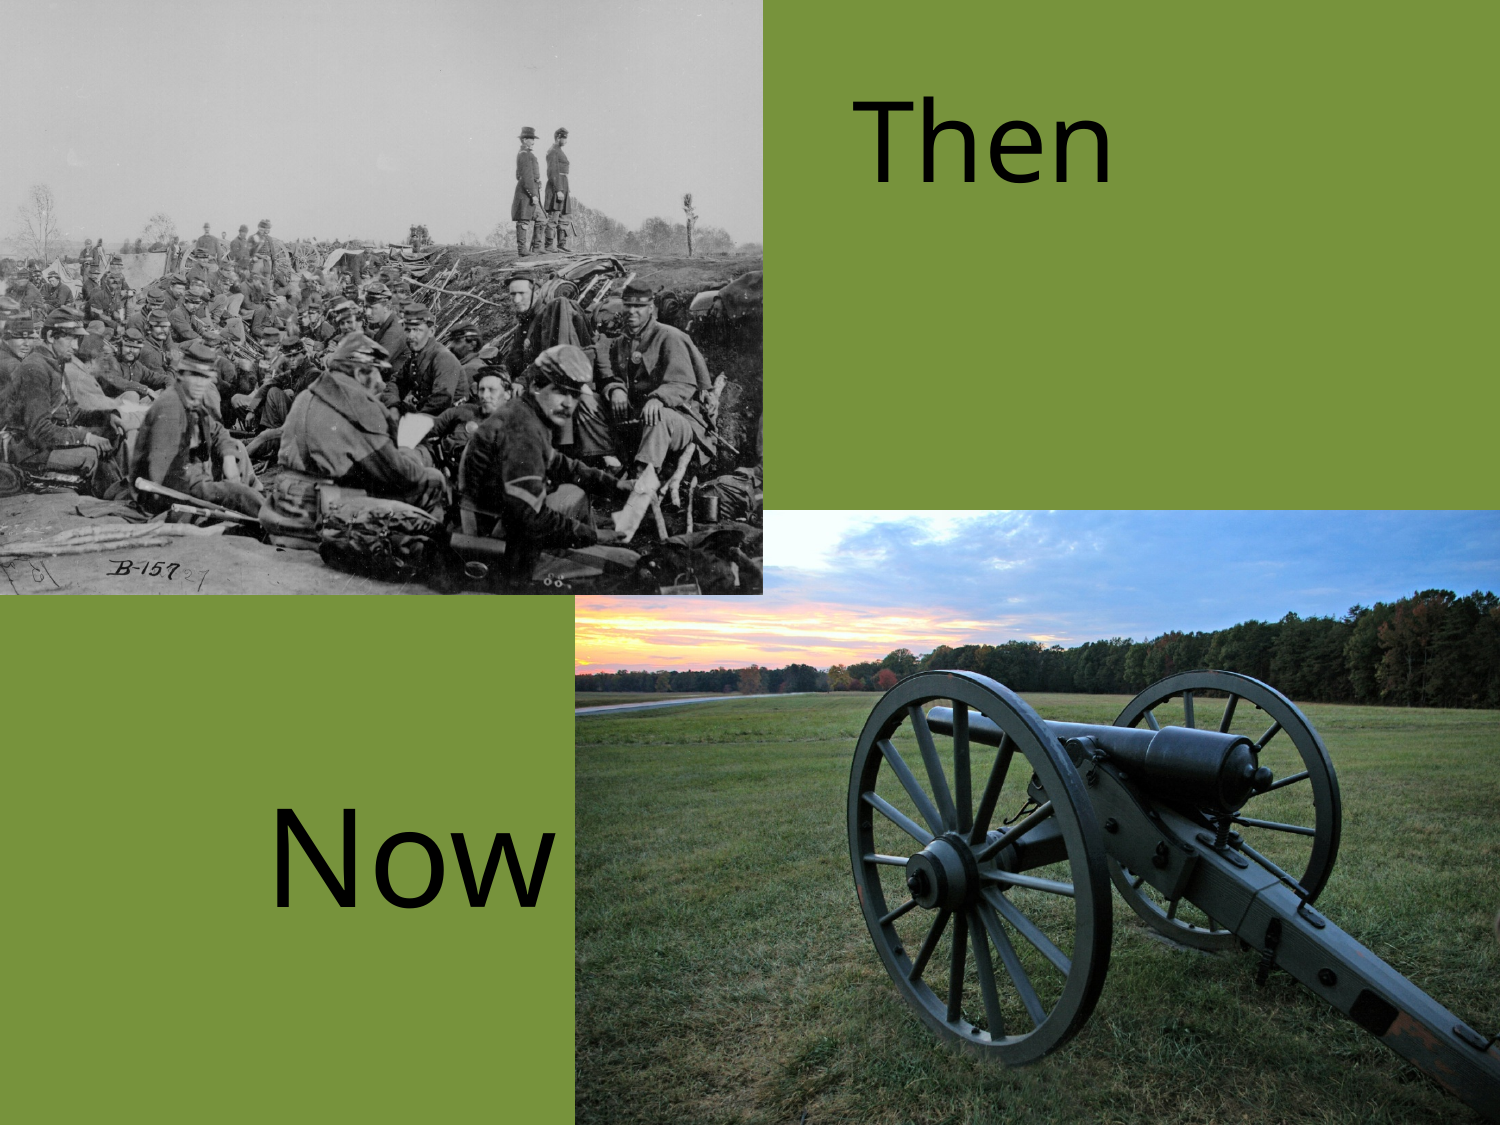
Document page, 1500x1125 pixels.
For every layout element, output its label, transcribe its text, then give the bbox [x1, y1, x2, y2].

text_box Now [249, 762, 569, 943]
picture [0, 0, 1500, 1125]
text_box Then [837, 62, 1300, 213]
